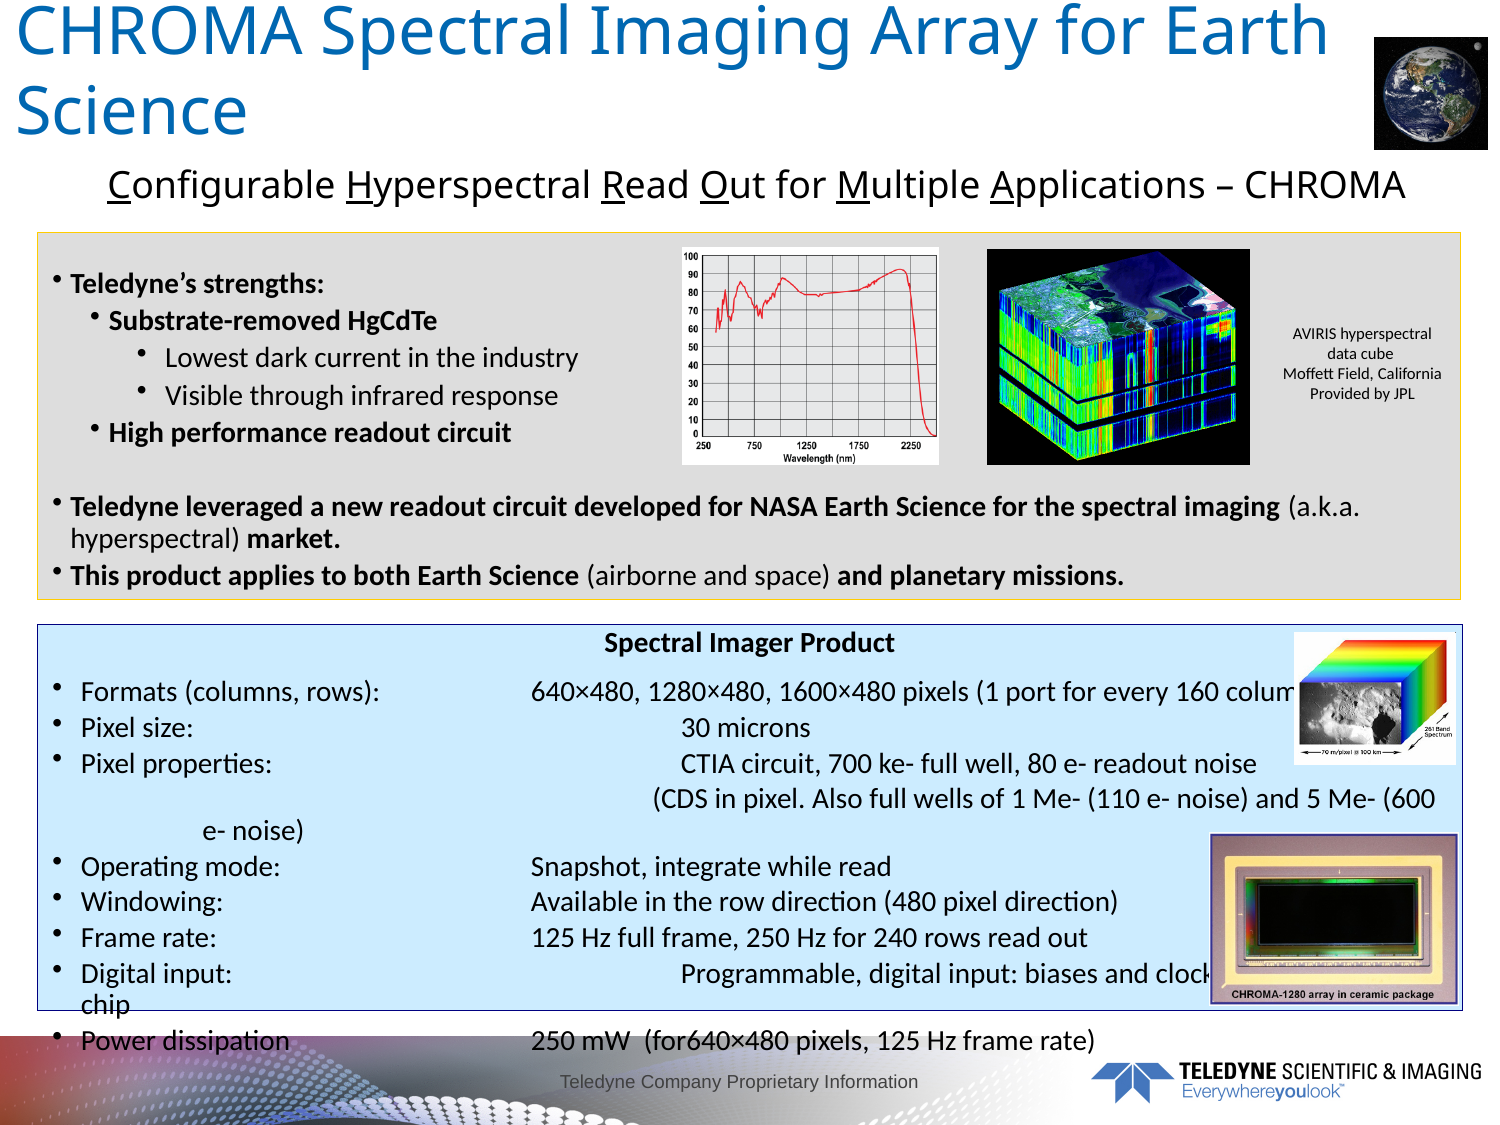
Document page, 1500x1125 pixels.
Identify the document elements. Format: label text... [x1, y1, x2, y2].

picture [1293, 632, 1457, 766]
picture [1374, 37, 1488, 151]
text_box Configurable Hyperspectral Read Out for Multiple Applications – CHROMA [101, 160, 1413, 206]
text_box AVIRIS hyperspectral data cube Moffett Field, California Provided by JPL [1254, 315, 1488, 414]
picture [682, 247, 940, 465]
picture [0, 1036, 1499, 1125]
text_box Teledyne’s strengths: Substrate-removed HgCdTe Lowest dark current in the industry Visible through infrared response High performance readout circuit Teledyne leveraged a new readout circuit developed for NASA Earth Science for the spectral imaging (a.k.a. hyperspectral) market. This product applies to both Earth Science (airborne and space) and planetary missions. [37, 232, 1461, 600]
picture [1208, 832, 1459, 1006]
text_box Spectral Imager Product Formats (columns, rows): 640×480, 1280×480, 1600×480 pixels (1 port for every 160 columns) Pixel size: 30 microns Pixel properties: CTIA circuit, 700 ke- full well, 80 e- readout noise (CDS in pixel. Also full wells of 1 Me- (110 e- noise) and 5 Me- (600 e- noise) Operating mode: Snapshot, integrate while read Windowing: Available in the row direction (480 pixel direction) Frame rate: 125 Hz full frame, 250 Hz for 240 rows read out Digital input: Programmable, digital input: biases and clocks generated on-chip Power dissipation 250 mW (for640×480 pixels, 125 Hz frame rate) [37, 624, 1463, 1010]
text_box CHROMA Spectral Imaging Array for Earth Science [0, 0, 1427, 148]
picture [987, 249, 1251, 465]
